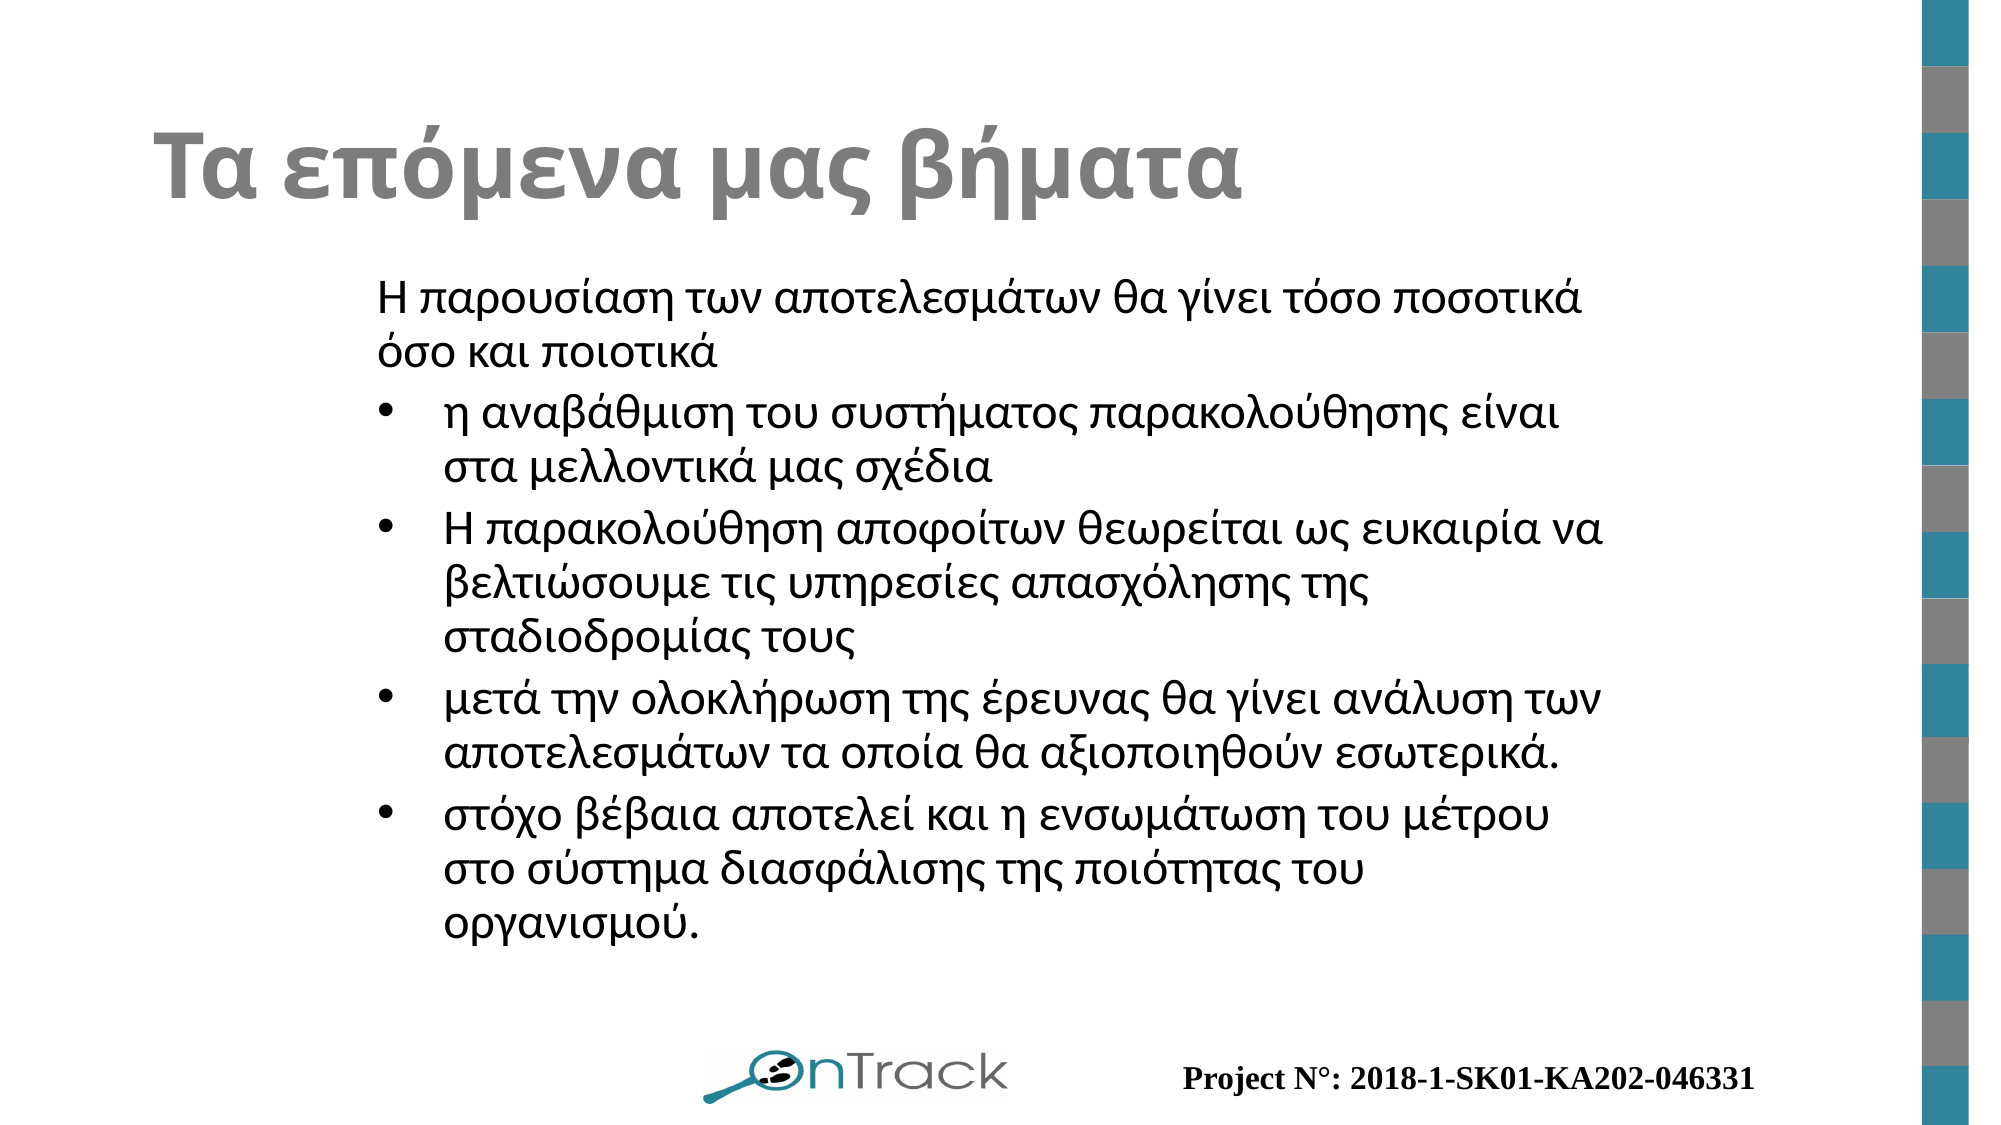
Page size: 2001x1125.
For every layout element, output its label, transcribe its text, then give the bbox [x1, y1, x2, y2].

title Τα επόμενα μας βήματα [137, 59, 1863, 278]
picture [703, 1048, 1008, 1104]
list Η παρουσίαση των αποτελεσμάτων θα γίνει τόσο ποσοτικά όσο και ποιοτικά η αναβάθμιση του συστήματος παρακολούθησης είναι στα μελλοντικά μας σχέδια Η παρακολούθηση αποφοίτων θεωρείται ως ευκαιρία να βελτιώσουμε τις υπηρεσίες απασχόλησης της σταδιοδρομίας τους μετά την ολοκλήρωση της έρευνας θα γίνει ανάλυση των αποτελεσμάτων τα οποία θα αξιοποιηθούν εσωτερικά. στόχο βέβαια αποτελεί και η ενσωμάτωση του μέτρου στο σύστημα διασφάλισης της ποιότητας του οργανισμού. [324, 278, 1638, 1000]
